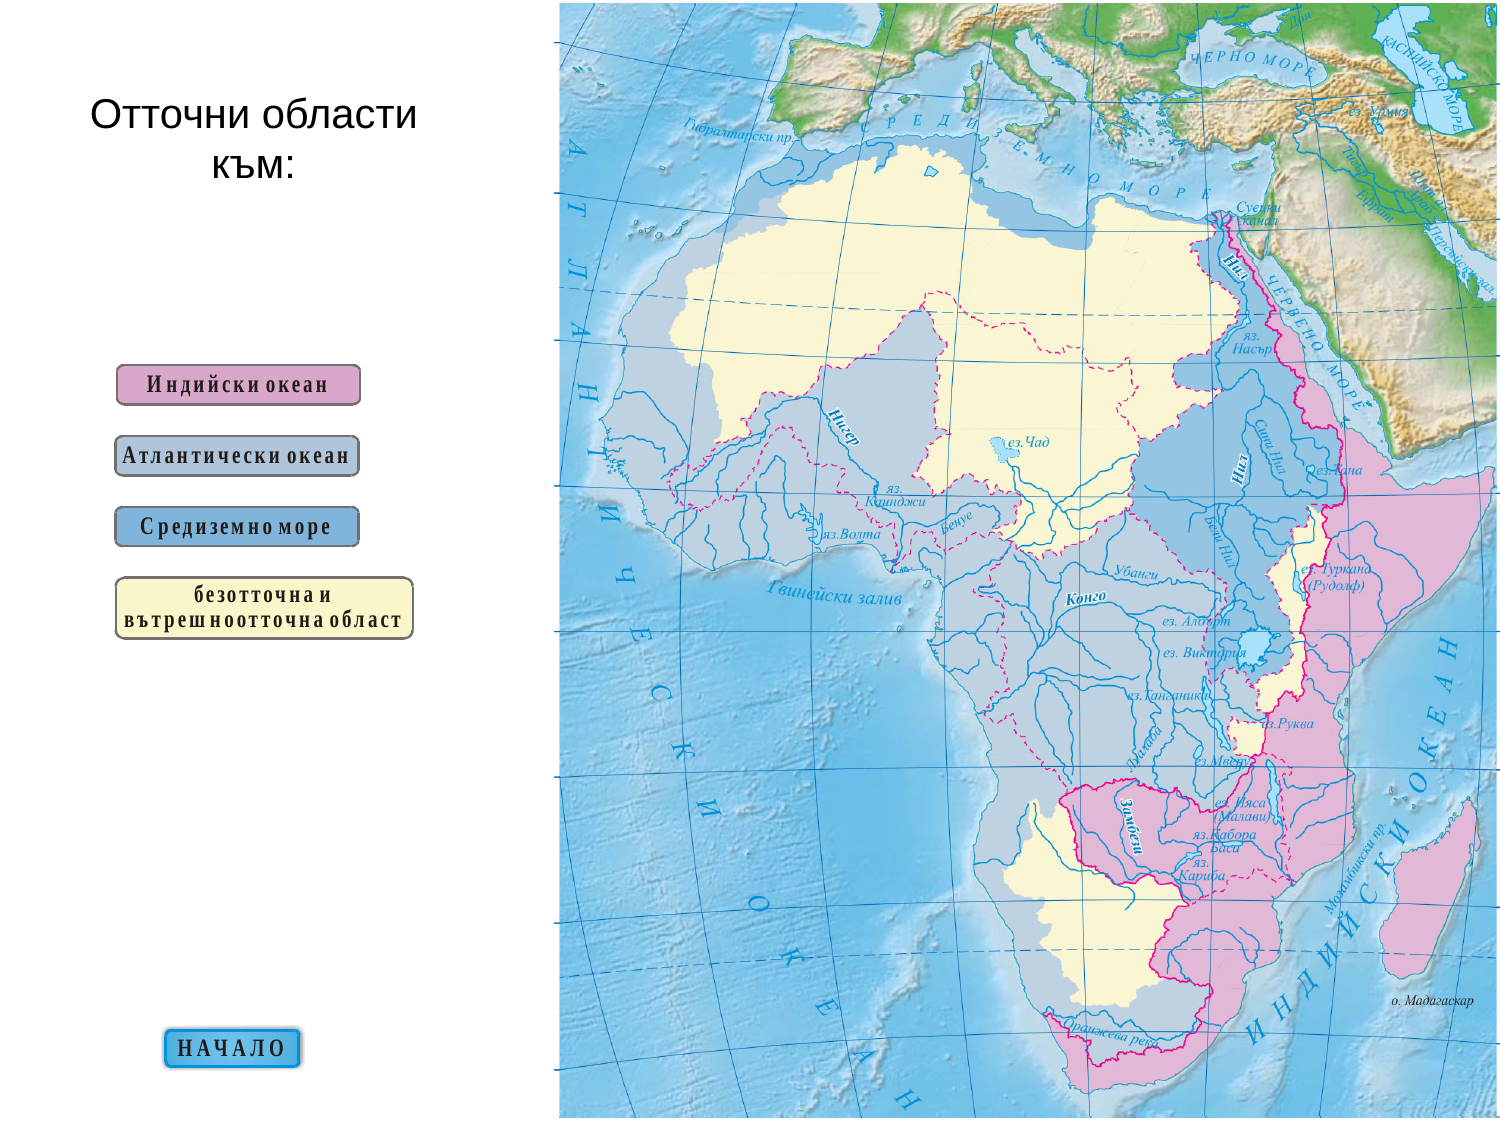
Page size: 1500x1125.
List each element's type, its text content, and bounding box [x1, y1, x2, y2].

picture [111, 574, 417, 642]
picture [552, 3, 1500, 1118]
picture [111, 432, 362, 479]
text_box Отточни области към: [41, 66, 467, 208]
picture [113, 361, 364, 408]
picture [111, 503, 362, 550]
picture [159, 1022, 307, 1073]
